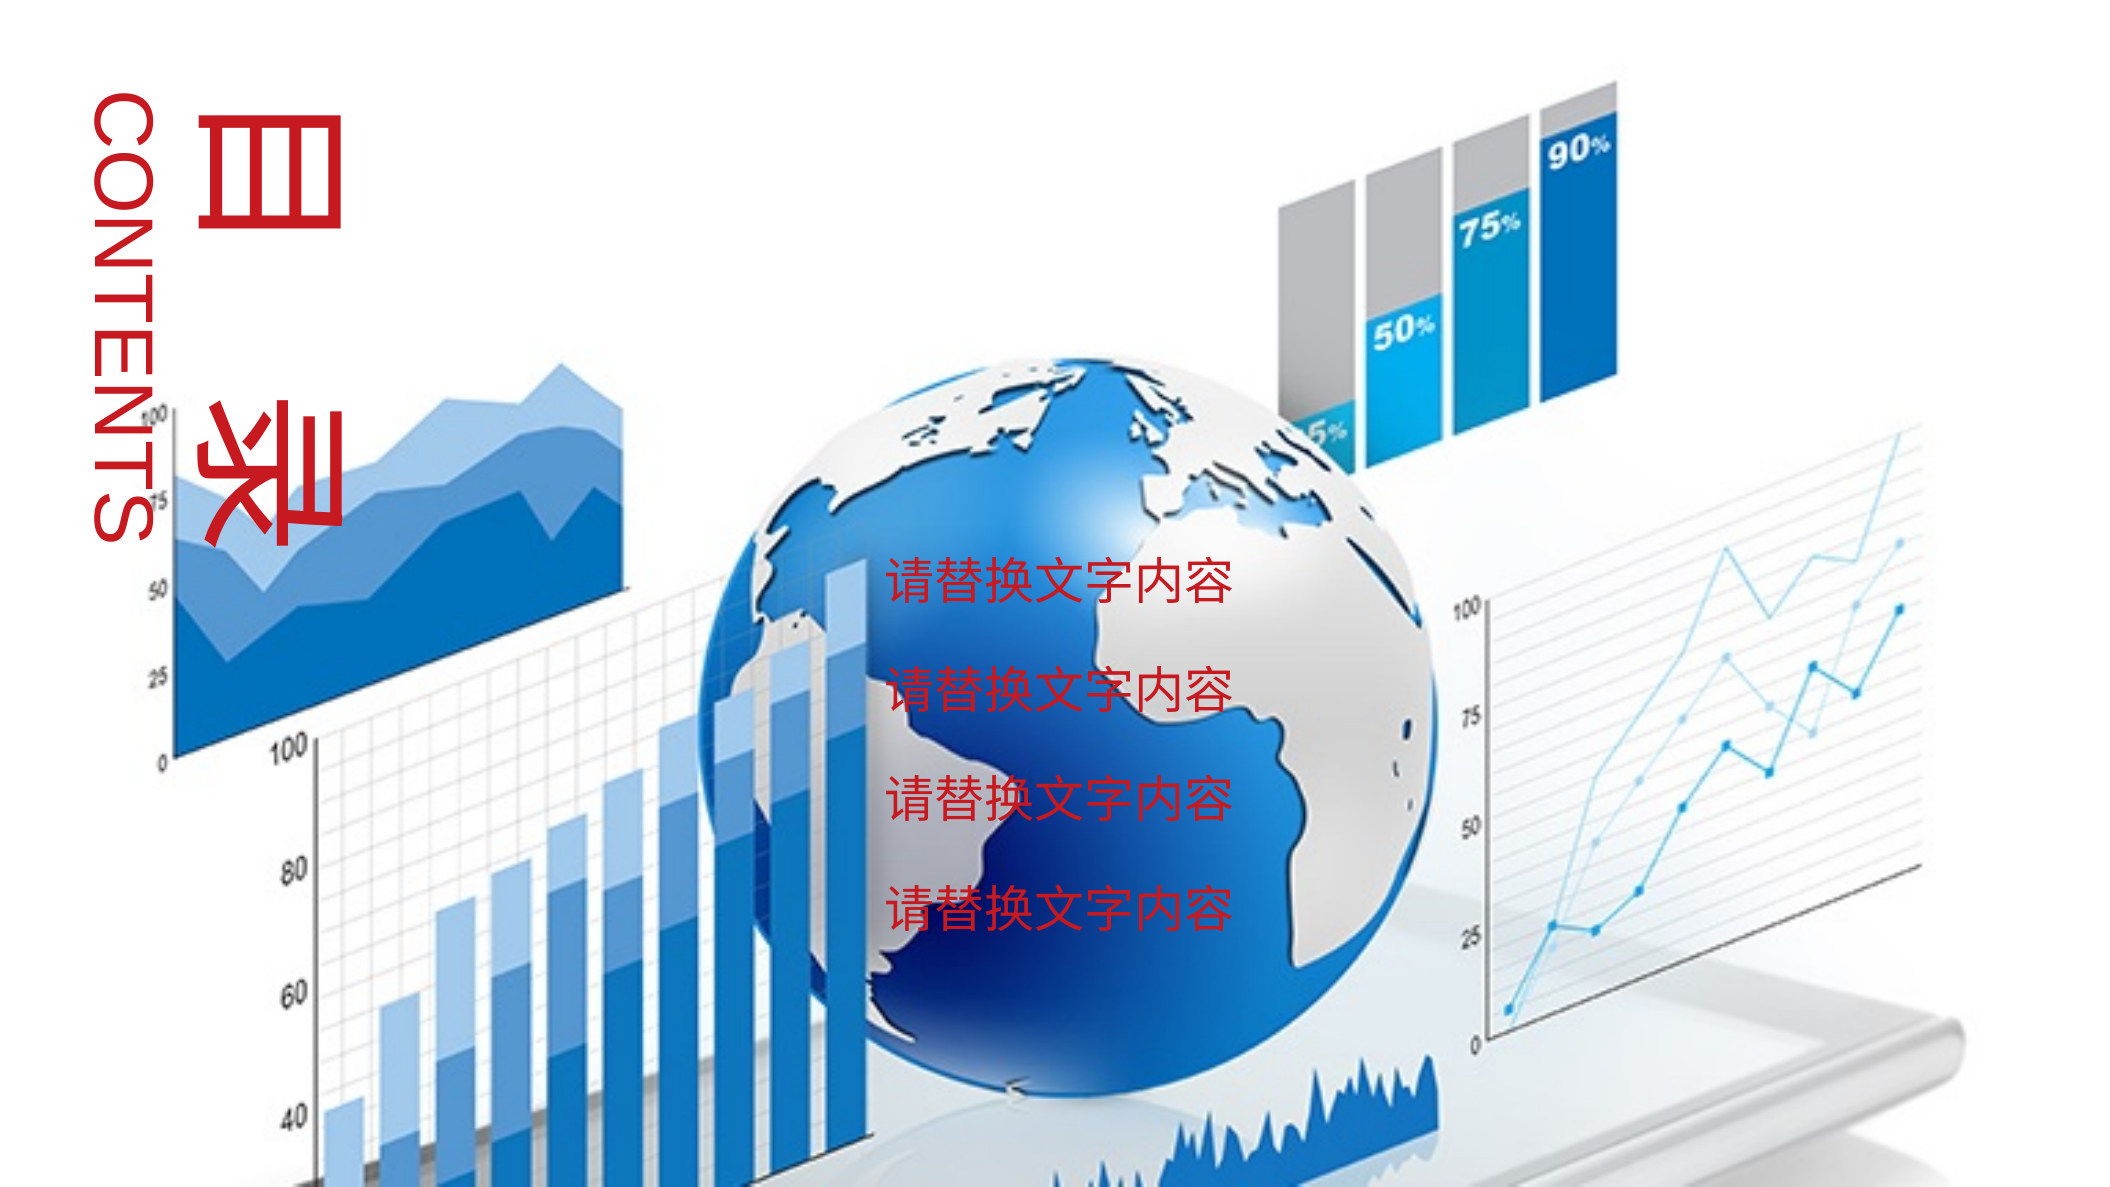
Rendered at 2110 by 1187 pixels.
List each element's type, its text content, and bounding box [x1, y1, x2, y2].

text_box 请替换文字内容 [870, 651, 1250, 727]
text_box 请替换文字内容 [870, 760, 1250, 836]
text_box 请替换文字内容 [870, 542, 1250, 617]
text_box 请替换文字内容 [870, 869, 1250, 945]
text_box 目 录 CONTENTS [59, 81, 395, 581]
text_box [0, 0, 2110, 1187]
